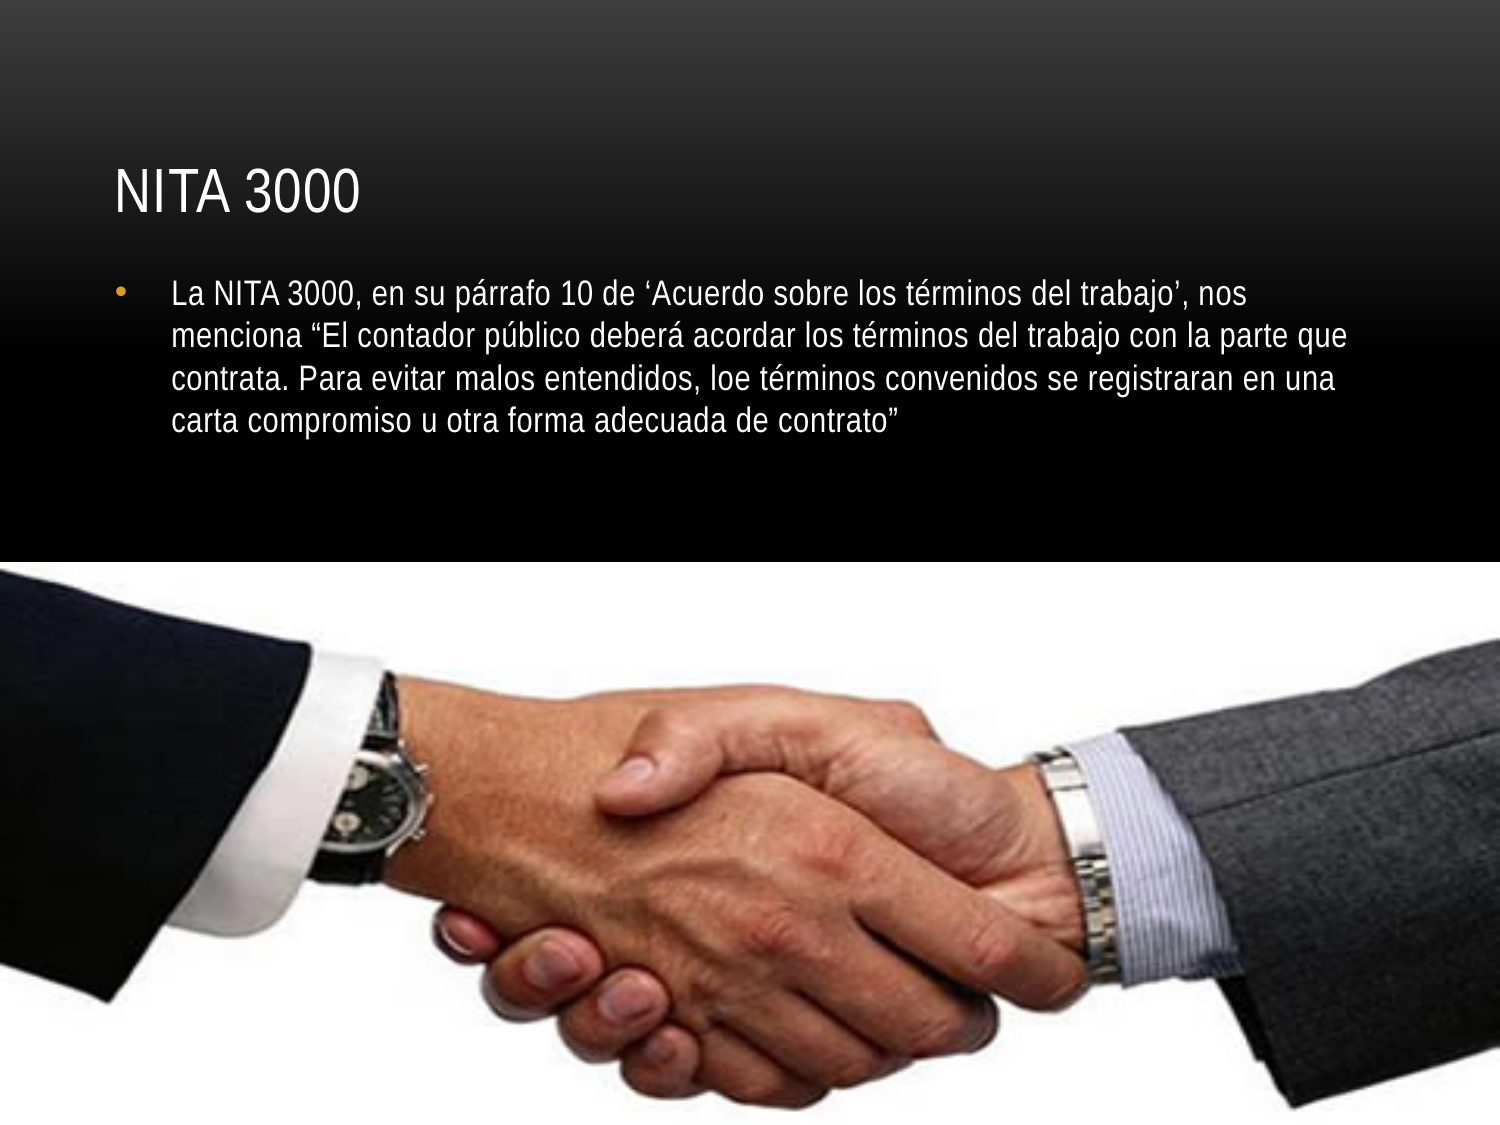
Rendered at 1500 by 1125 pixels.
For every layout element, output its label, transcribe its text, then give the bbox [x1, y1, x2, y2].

picture [0, 0, 1500, 1125]
list La NITA 3000, en su párrafo 10 de ‘Acuerdo sobre los términos del trabajo’, nos menciona “El contador público deberá acordar los términos del trabajo con la parte que contrata. Para evitar malos entendidos, loe términos convenidos se registraran en una carta compromiso u otra forma adecuada de contrato” [99, 262, 1400, 562]
title NITA 3000 [99, 45, 1400, 233]
